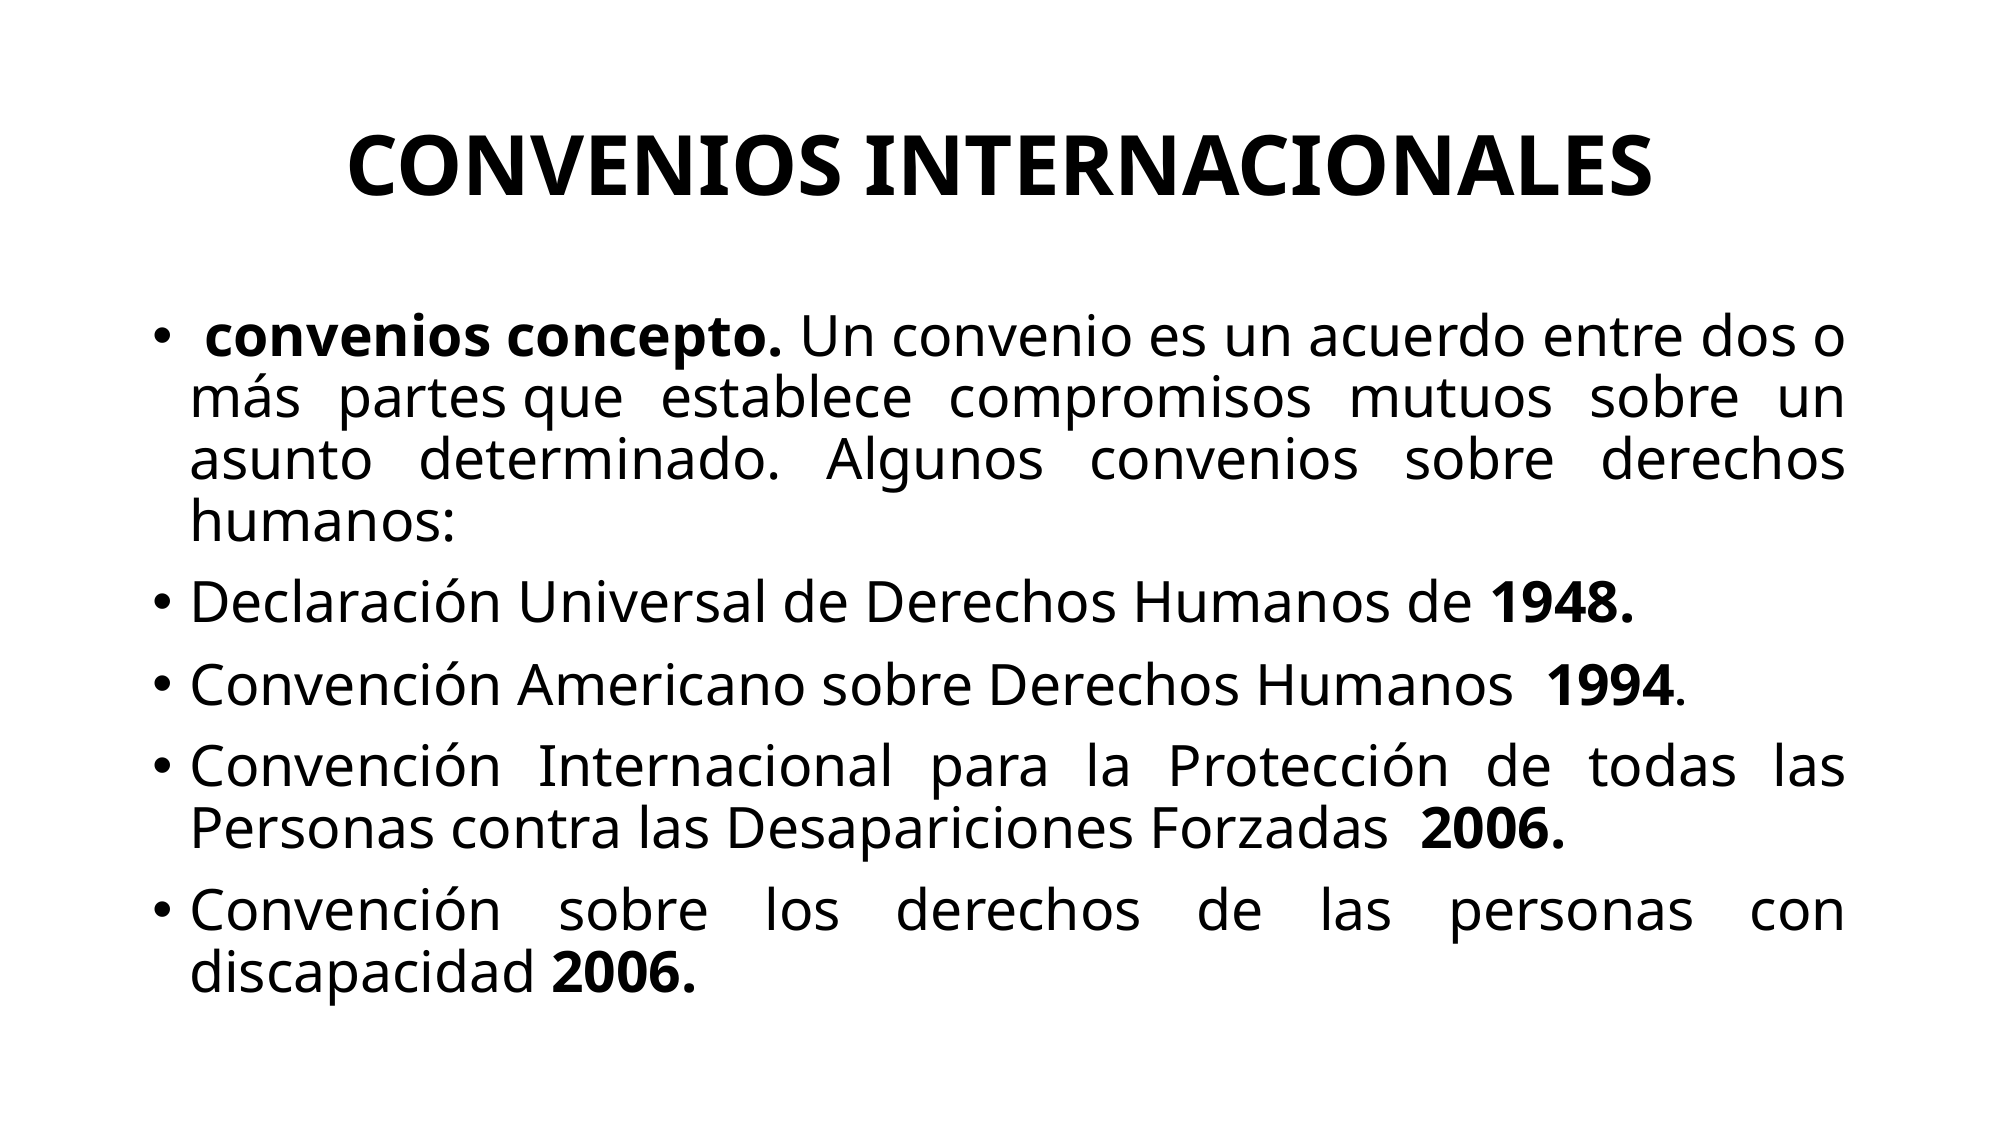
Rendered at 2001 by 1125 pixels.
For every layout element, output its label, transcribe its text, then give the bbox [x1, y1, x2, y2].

list convenios concepto. Un convenio es un acuerdo entre dos o más partes que establece compromisos mutuos sobre un asunto determinado. Algunos convenios sobre derechos humanos: Declaración Universal de Derechos Humanos de 1948. Convención Americano sobre Derechos Humanos 1994. Convención Internacional para la Protección de todas las Personas contra las Desapariciones Forzadas 2006. Convención sobre los derechos de las personas con discapacidad 2006. [137, 299, 1863, 1014]
title CONVENIOS INTERNACIONALES [137, 59, 1863, 278]
